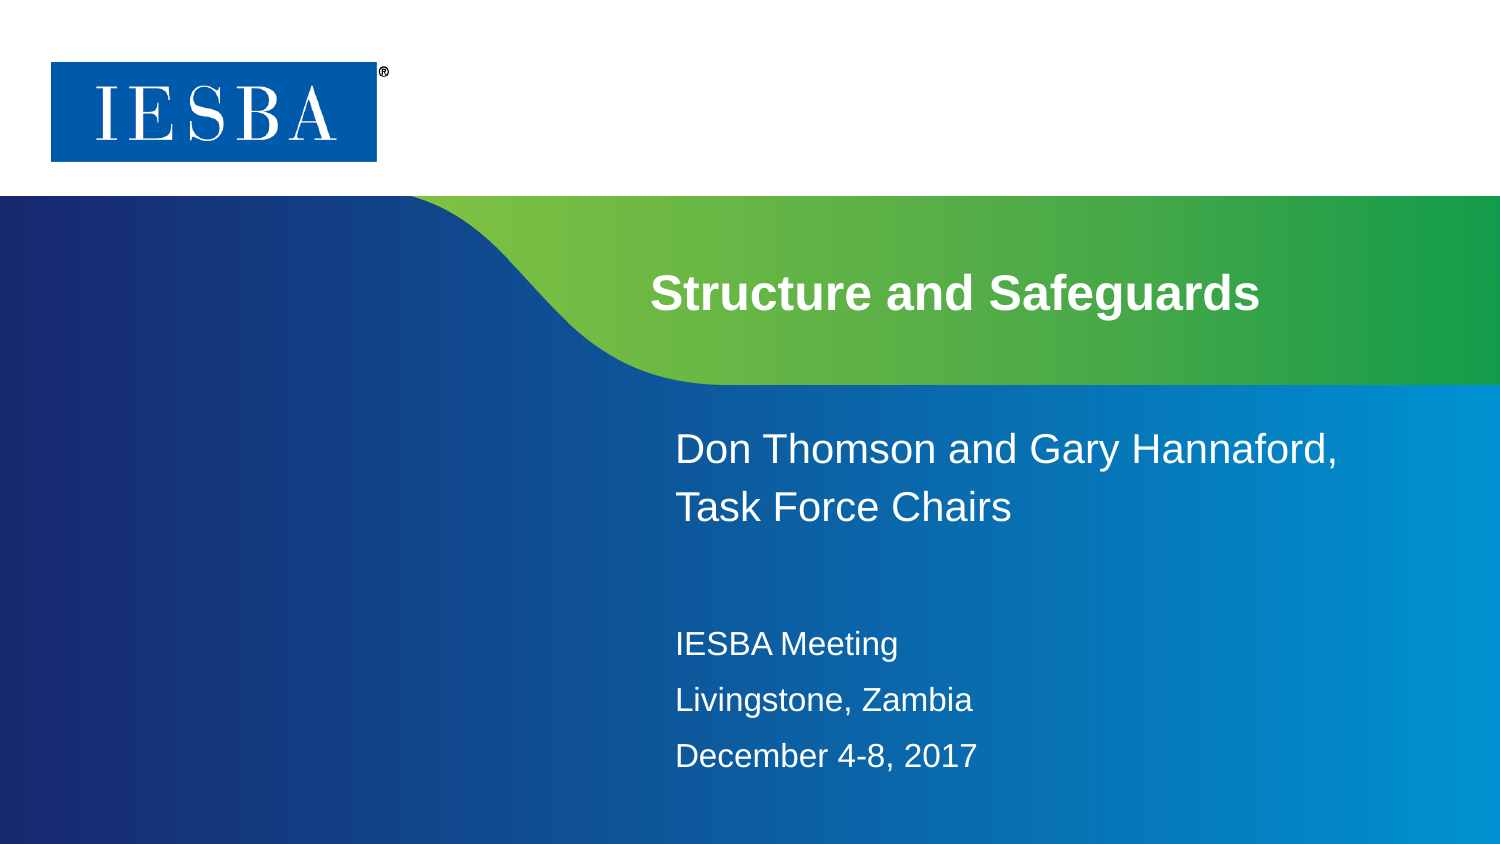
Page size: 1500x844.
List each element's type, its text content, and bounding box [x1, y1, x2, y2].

subtitle IESBA Meeting Livingstone, Zambia December 4-8, 2017 [675, 621, 1475, 797]
text_box Don Thomson and Gary Hannaford, Task Force Chairs [675, 421, 1450, 602]
picture [412, 196, 1500, 385]
title Structure and Safeguards [650, 229, 1488, 352]
picture [51, 62, 389, 162]
